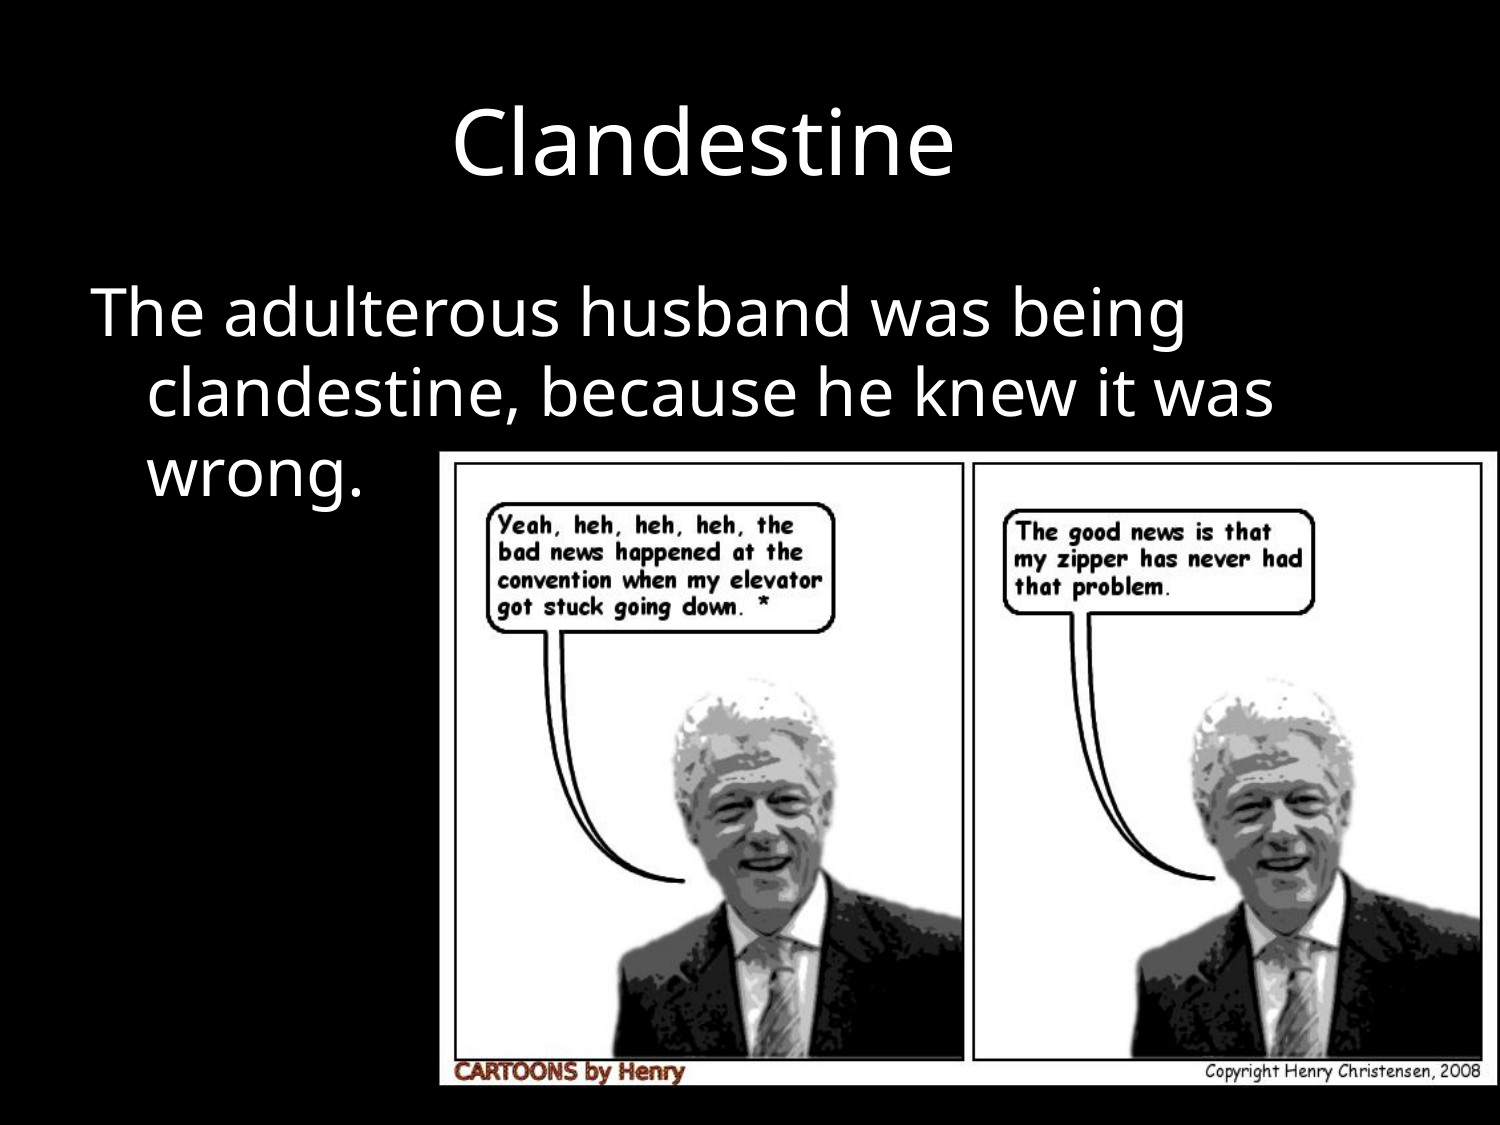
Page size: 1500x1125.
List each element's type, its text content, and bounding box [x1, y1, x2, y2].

picture [436, 449, 1500, 1088]
list The adulterous husband was being clandestine, because he knew it was wrong. [75, 262, 1425, 1005]
title Clandestine [75, 45, 1425, 233]
